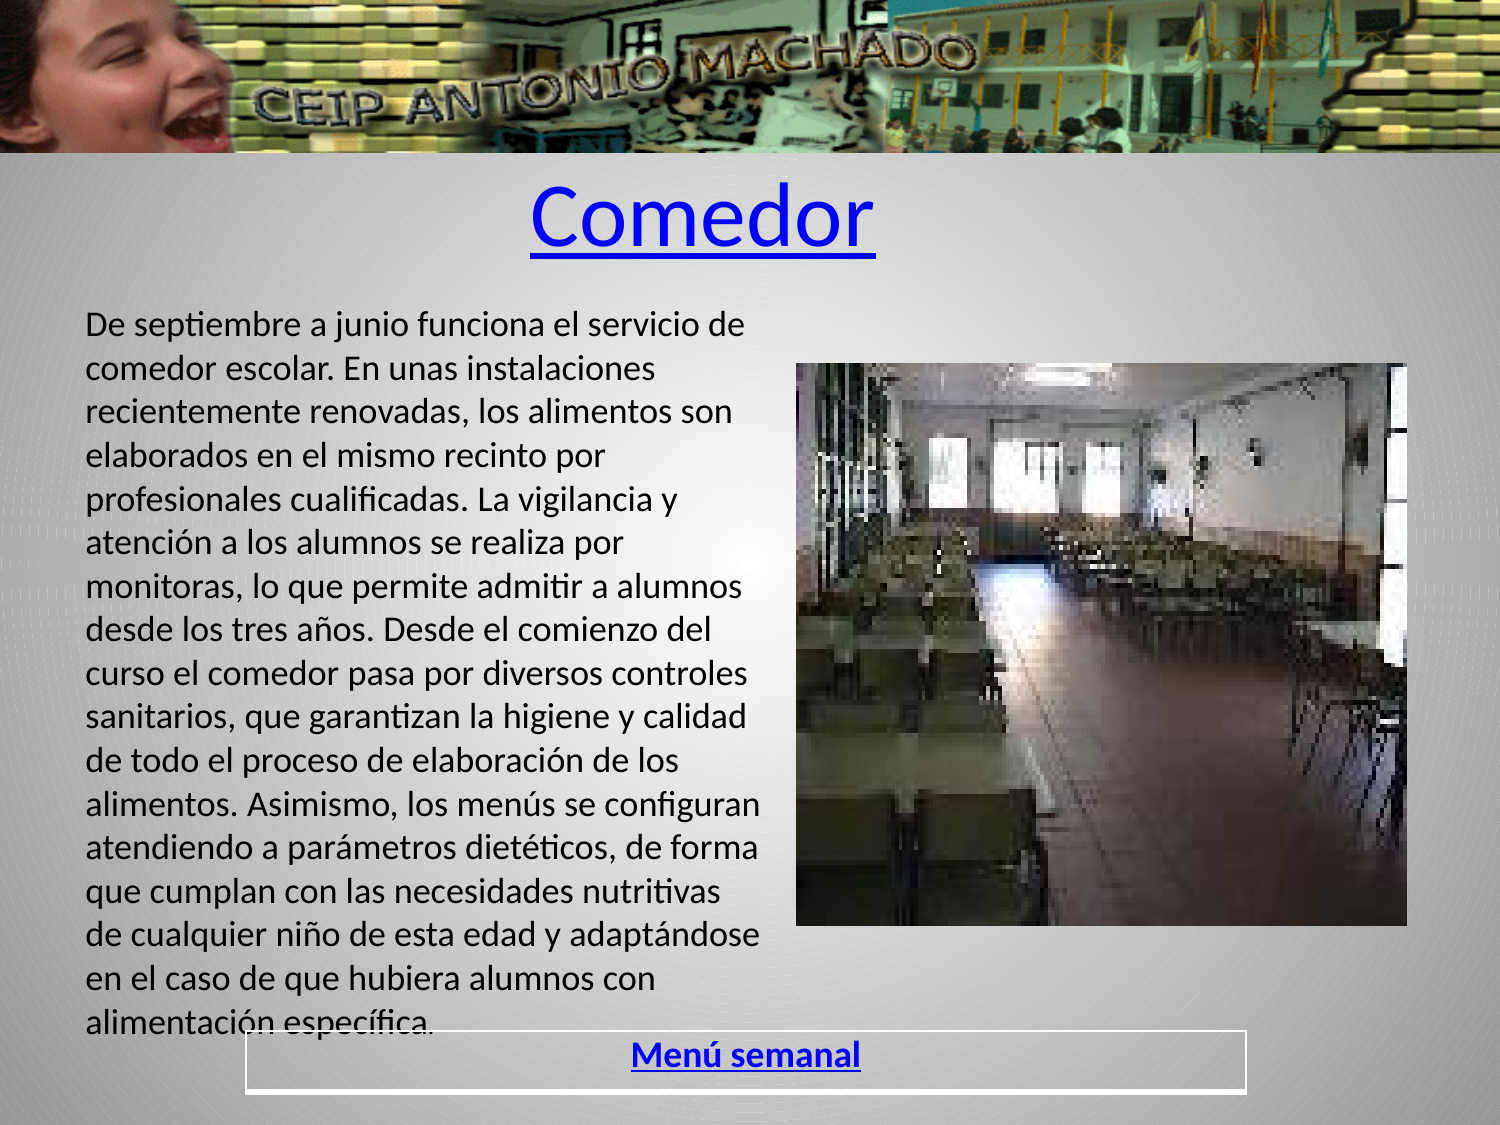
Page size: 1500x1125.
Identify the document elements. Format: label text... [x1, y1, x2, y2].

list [0, 0, 1500, 153]
picture [796, 363, 1407, 927]
list De septiembre a junio funciona el servicio de comedor escolar. En unas instalaciones recientemente renovadas, los alimentos son elaborados en el mismo recinto por profesionales cualificadas. La vigilancia y atención a los alumnos se realiza por monitoras, lo que permite admitir a alumnos desde los tres años. Desde el comienzo del curso el comedor pasa por diversos controles sanitarios, que garantizan la higiene y calidad de todo el proceso de elaboración de los alimentos. Asimismo, los menús se configuran atendiendo a parámetros dietéticos, de forma que cumplan con las necesidades nutritivas de cualquier niño de esta edad y adaptándose en el caso de que hubiera alumnos con alimentación específica. [70, 292, 781, 1055]
table_header Menú semanal [247, 1032, 1245, 1089]
title Comedor [269, 164, 1137, 273]
